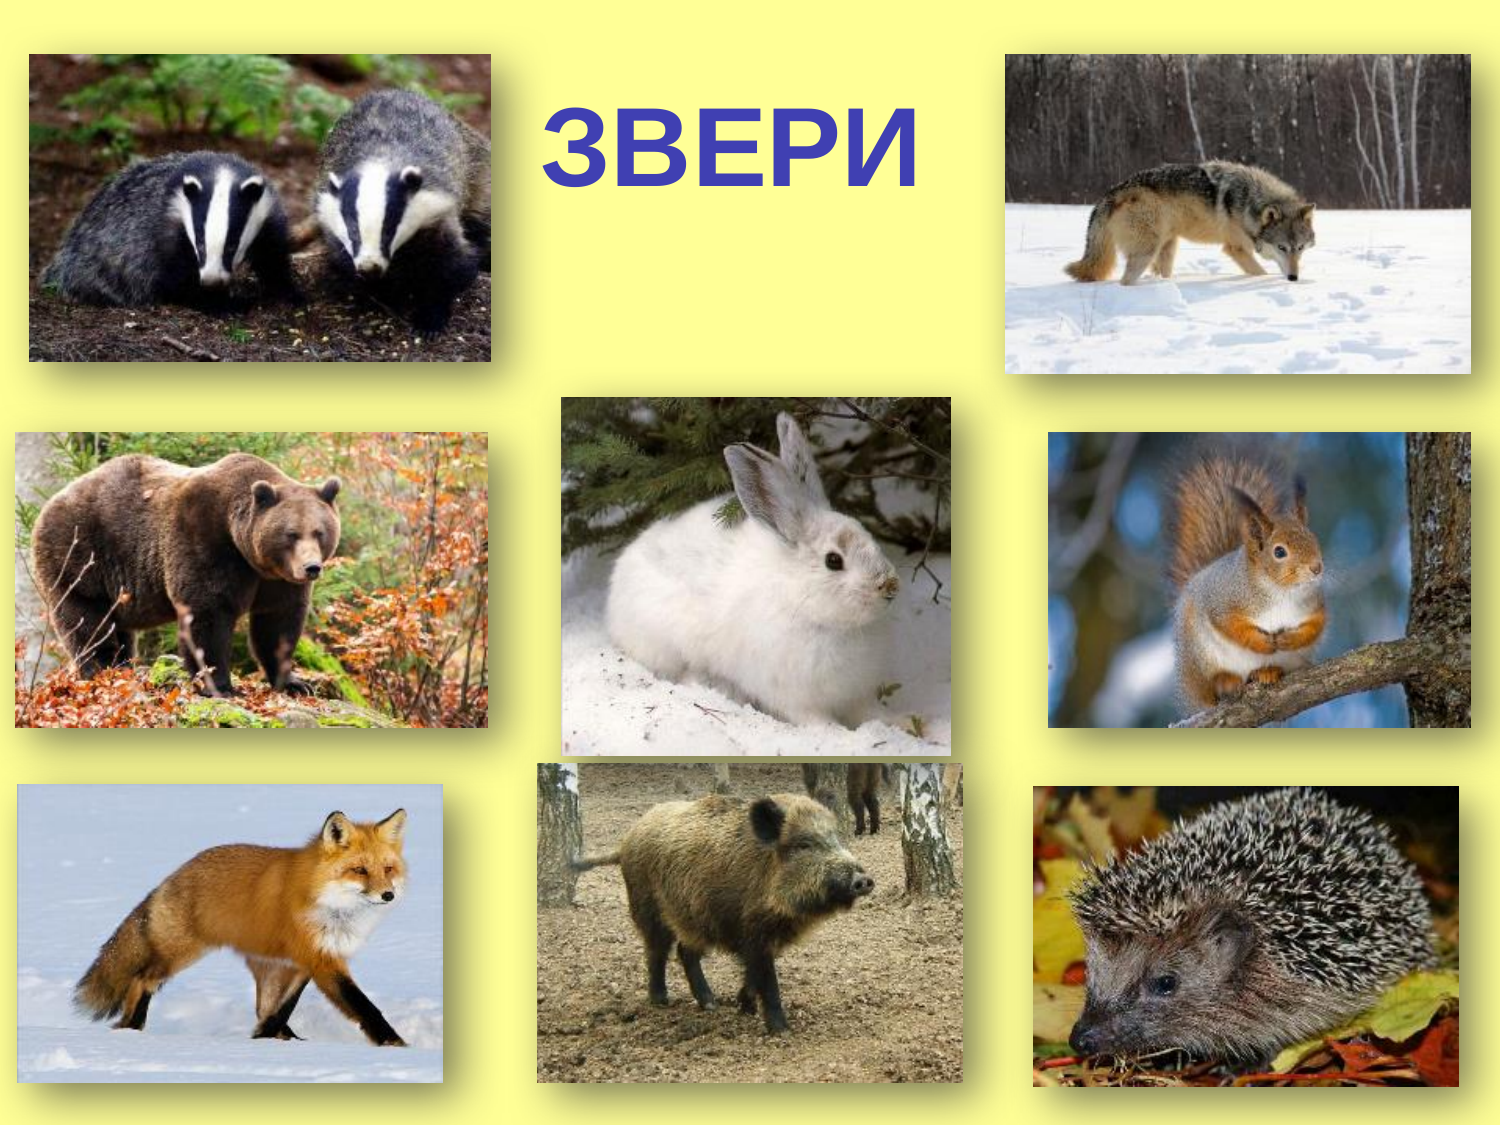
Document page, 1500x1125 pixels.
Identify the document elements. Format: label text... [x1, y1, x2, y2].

picture [15, 432, 488, 729]
picture [29, 54, 491, 362]
text_box ЗВЕРИ [525, 66, 939, 217]
picture [1033, 786, 1460, 1087]
picture [560, 396, 951, 756]
picture [17, 784, 444, 1083]
picture [537, 762, 963, 1083]
picture [1004, 54, 1471, 374]
picture [1048, 432, 1471, 729]
